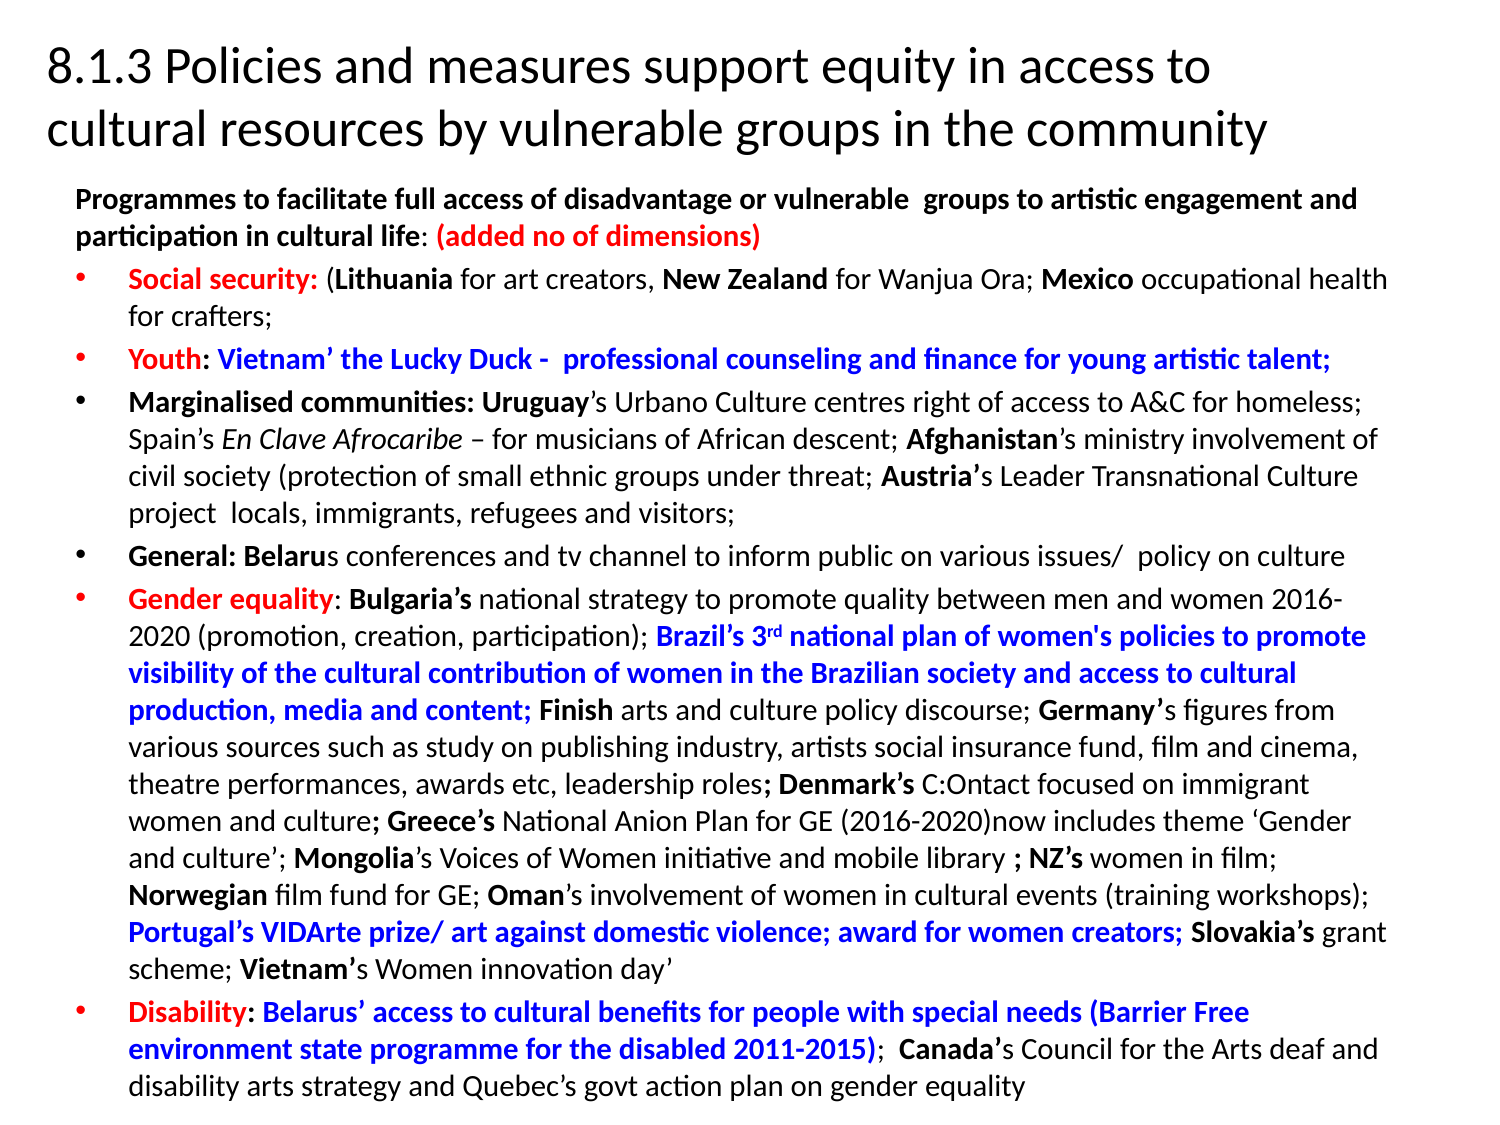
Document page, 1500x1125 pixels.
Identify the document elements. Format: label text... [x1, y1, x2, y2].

list Programmes to facilitate full access of disadvantage or vulnerable groups to artistic engagement and participation in cultural life: (added no of dimensions) Social security: (Lithuania for art creators, New Zealand for Wanjua Ora; Mexico occupational health for crafters; Youth: Vietnam’ the Lucky Duck - professional counseling and finance for young artistic talent; Marginalised communities: Uruguay’s Urbano Culture centres right of access to A&C for homeless; Spain’s En Clave Afrocaribe – for musicians of African descent; Afghanistan’s ministry involvement of civil society (protection of small ethnic groups under threat; Austria’s Leader Transnational Culture project locals, immigrants, refugees and visitors; General: Belarus conferences and tv channel to inform public on various issues/ policy on culture Gender equality: Bulgaria’s national strategy to promote quality between men and women 2016-2020 (promotion, creation, participation); Brazil’s 3rd national plan of women's policies to promote visibility of the cultural contribution of women in the Brazilian society and access to cultural production, media and content; Finish arts and culture policy discourse; Germany’s figures from various sources such as study on publishing industry, artists social insurance fund, film and cinema, theatre performances, awards etc, leadership roles; Denmark’s C:Ontact focused on immigrant women and culture; Greece’s National Anion Plan for GE (2016-2020)now includes theme ‘Gender and culture’; Mongolia’s Voices of Women initiative and mobile library ; NZ’s women in film; Norwegian film fund for GE; Oman’s involvement of women in cultural events (training workshops); Portugal’s VIDArte prize/ art against domestic violence; award for women creators; Slovakia’s grant scheme; Vietnam’s Women innovation day’ Disability: Belarus’ access to cultural benefits for people with special needs (Barrier Free environment state programme for the disabled 2011-2015); Canada’s Council for the Arts deaf and disability arts strategy and Quebec’s govt action plan on gender equality [60, 170, 1413, 1125]
title 8.1.3 Policies and measures support equity in access to cultural resources by vulnerable groups in the community [31, 0, 1357, 188]
